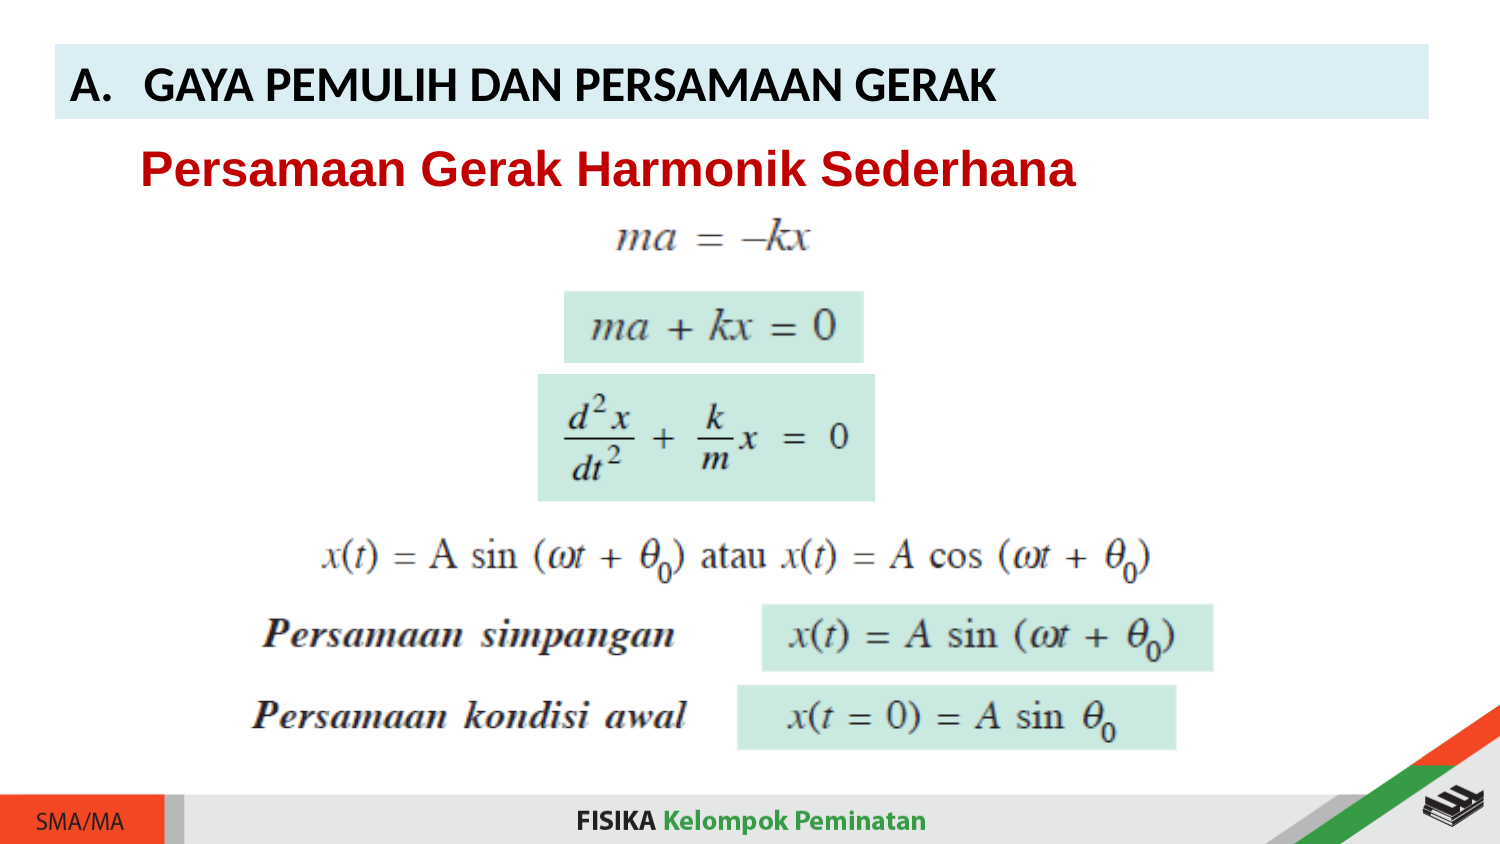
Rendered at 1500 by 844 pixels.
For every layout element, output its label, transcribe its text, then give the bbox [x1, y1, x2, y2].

picture [536, 374, 875, 505]
text_box A. GAYA PEMULIH DAN PERSAMAAN GERAK [55, 44, 1429, 119]
picture [579, 209, 845, 283]
text_box Persamaan Gerak Harmonik Sederhana [124, 143, 1429, 197]
picture [0, 598, 1500, 844]
picture [564, 289, 864, 363]
picture [312, 521, 1154, 594]
